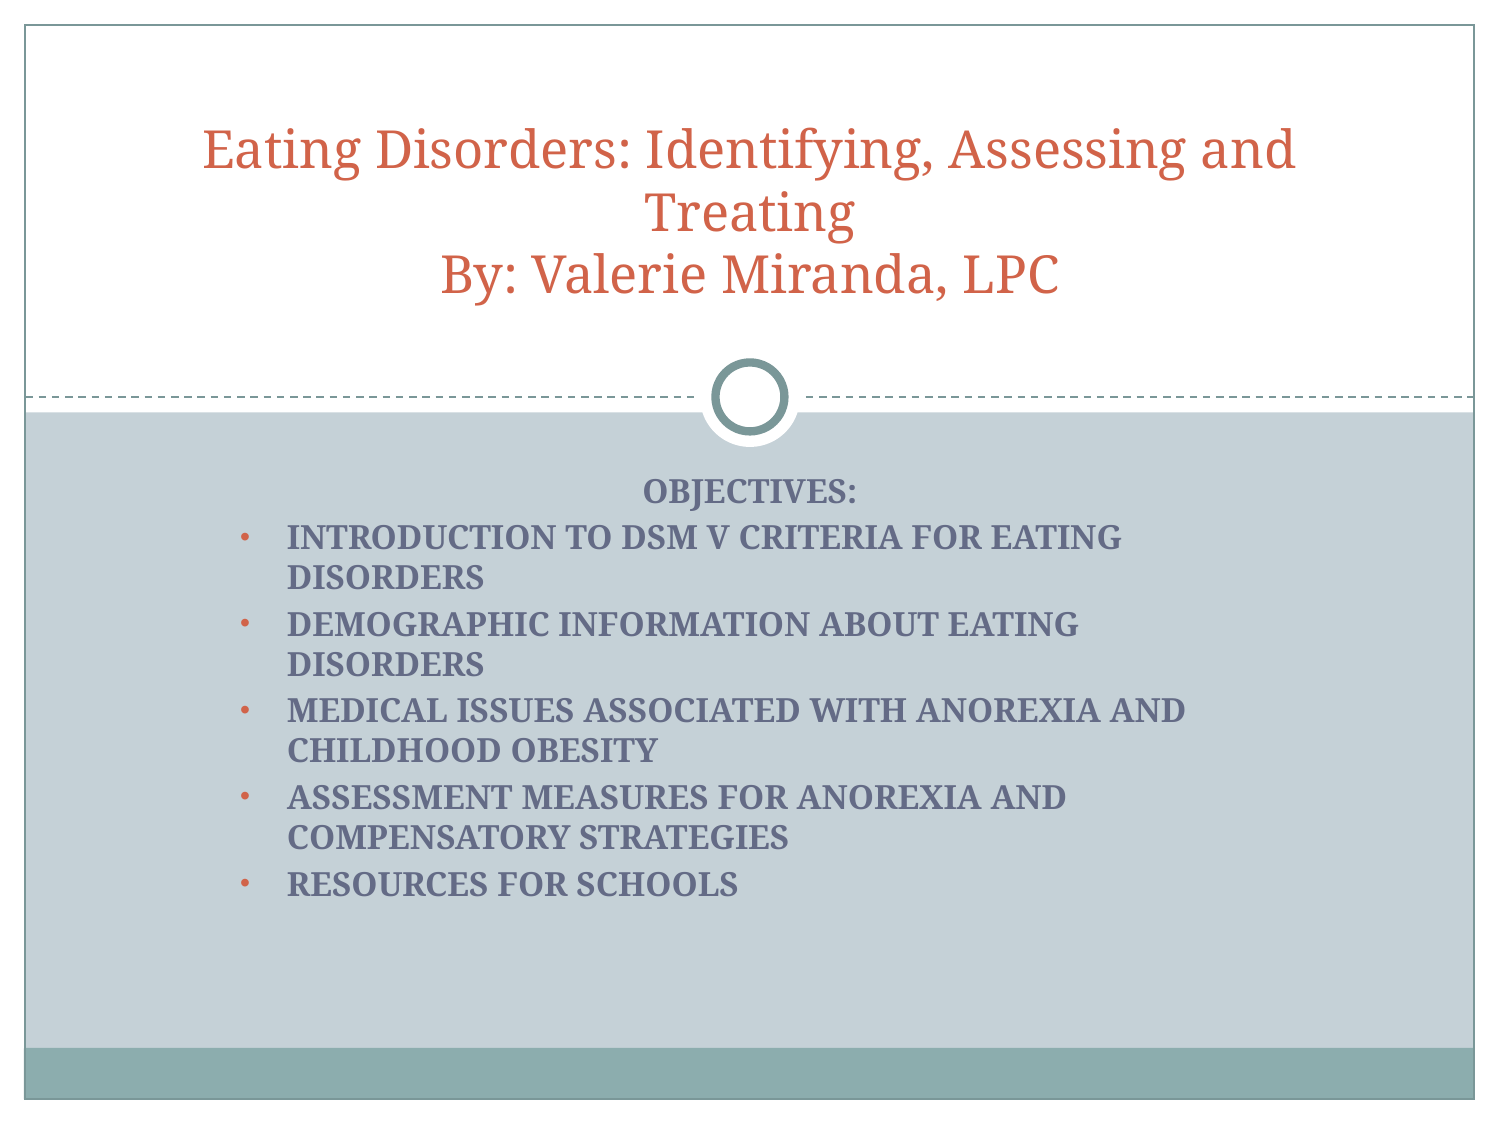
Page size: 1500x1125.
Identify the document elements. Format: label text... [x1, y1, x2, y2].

subtitle OBJECTIVES: INTRODUCTION TO DSM V CRITERIA FOR EATING DISORDERS DEMOGRAPHIC INFORMATION ABOUT EATING DISORDERS MEDICAL ISSUES ASSOCIATED WITH ANOREXIA AND CHILDHOOD OBESITY ASSESSMENT MEASURES FOR ANOREXIA AND COMPENSATORY STRATEGIES RESOURCES FOR SCHOOLS [225, 462, 1275, 963]
title Eating Disorders: Identifying, Assessing and Treating By: Valerie Miranda, LPC [112, 99, 1388, 375]
